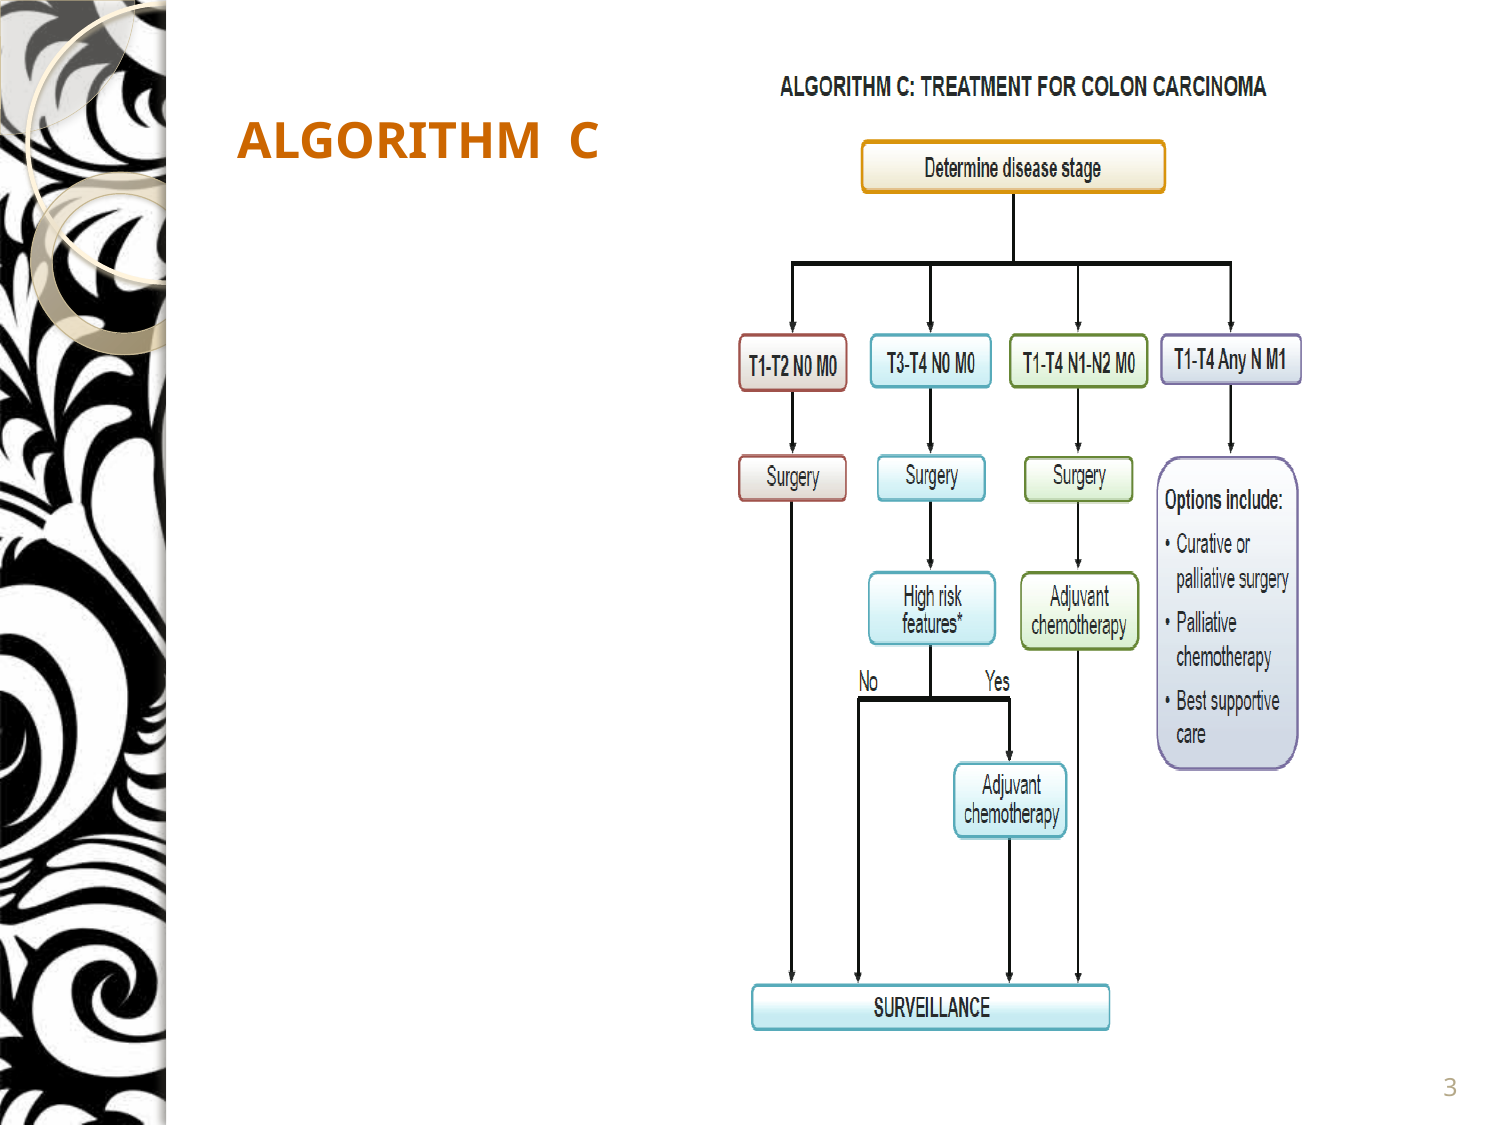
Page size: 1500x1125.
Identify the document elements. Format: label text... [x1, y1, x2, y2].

picture [136, 0, 164, 4]
slide_number 3 [1413, 1034, 1488, 1113]
picture [53, 241, 160, 332]
picture [726, 54, 1318, 1059]
picture [0, 134, 166, 1125]
title ALGORITHM C [147, 45, 691, 233]
picture [32, 13, 160, 207]
picture [62, 195, 160, 280]
